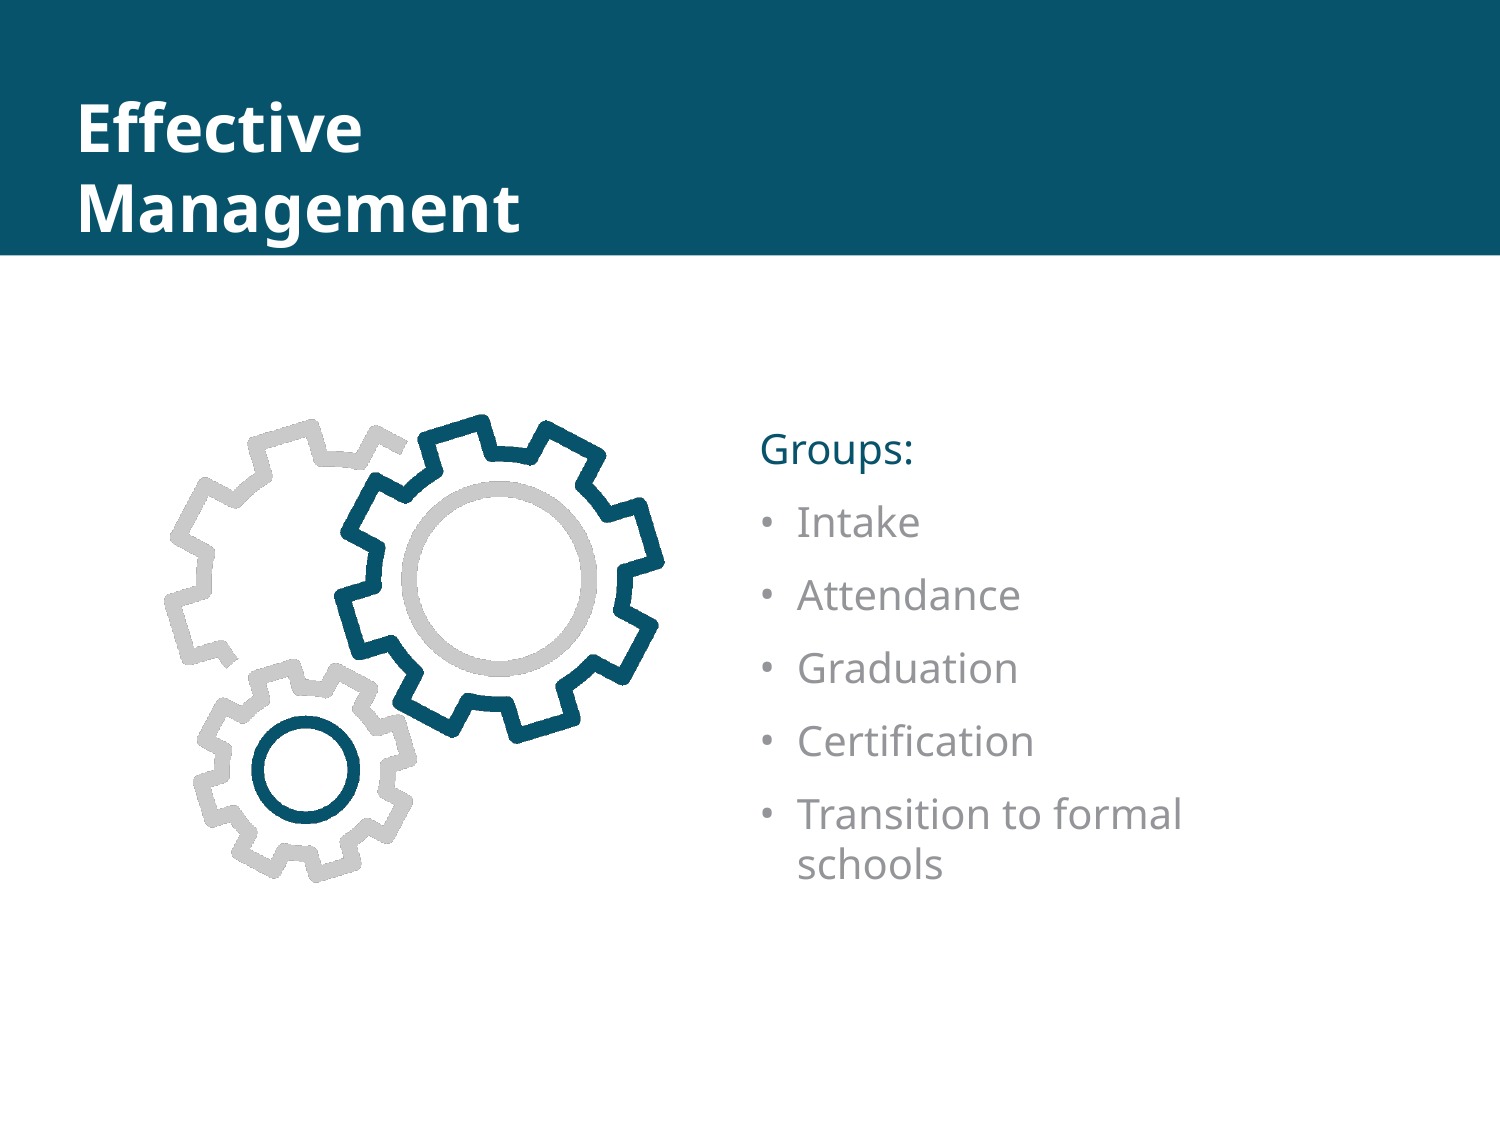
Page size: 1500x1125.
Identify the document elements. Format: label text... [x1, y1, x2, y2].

text_box Groups: Intake Attendance Graduation Certification Transition to formal schools [757, 397, 1303, 888]
title Effective Management [72, 83, 747, 274]
picture [117, 284, 702, 954]
